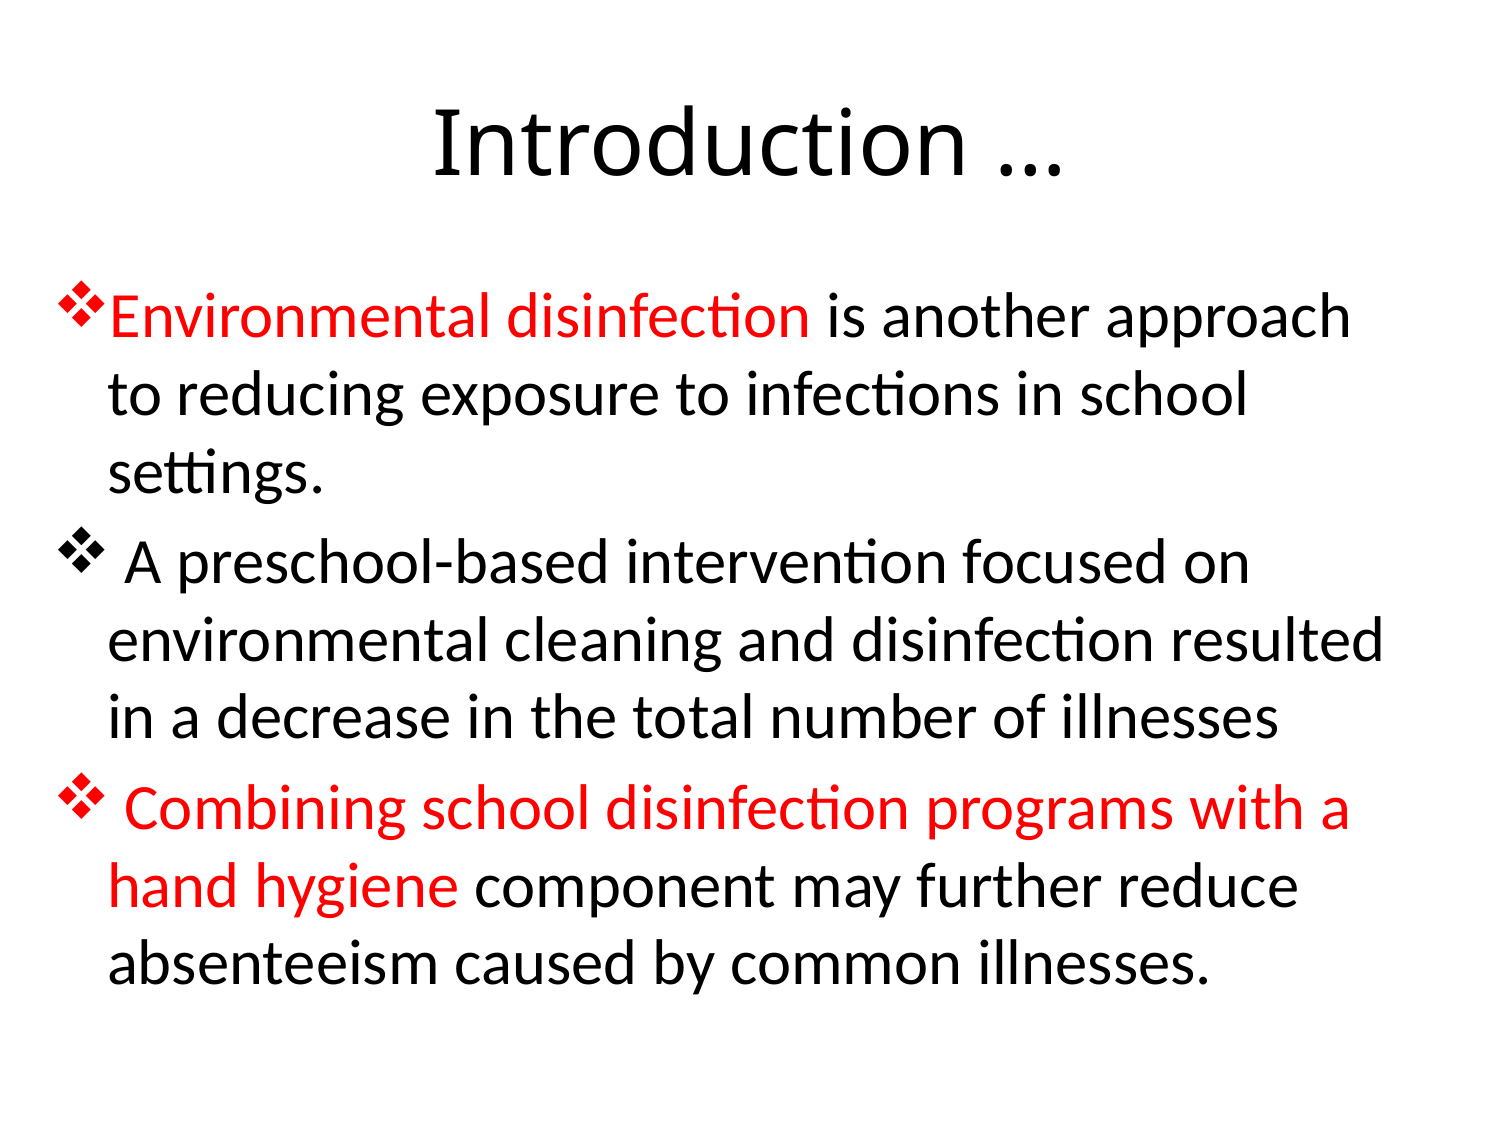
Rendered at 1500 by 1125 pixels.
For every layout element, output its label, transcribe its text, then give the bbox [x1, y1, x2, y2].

title Introduction … [75, 45, 1425, 174]
list Environmental disinfection is another approach to reducing exposure to infections in school settings. A preschool-based intervention focused on environmental cleaning and disinfection resulted in a decrease in the total number of illnesses Combining school disinfection programs with a hand hygiene component may further reduce absenteeism caused by common illnesses. [37, 174, 1438, 1063]
